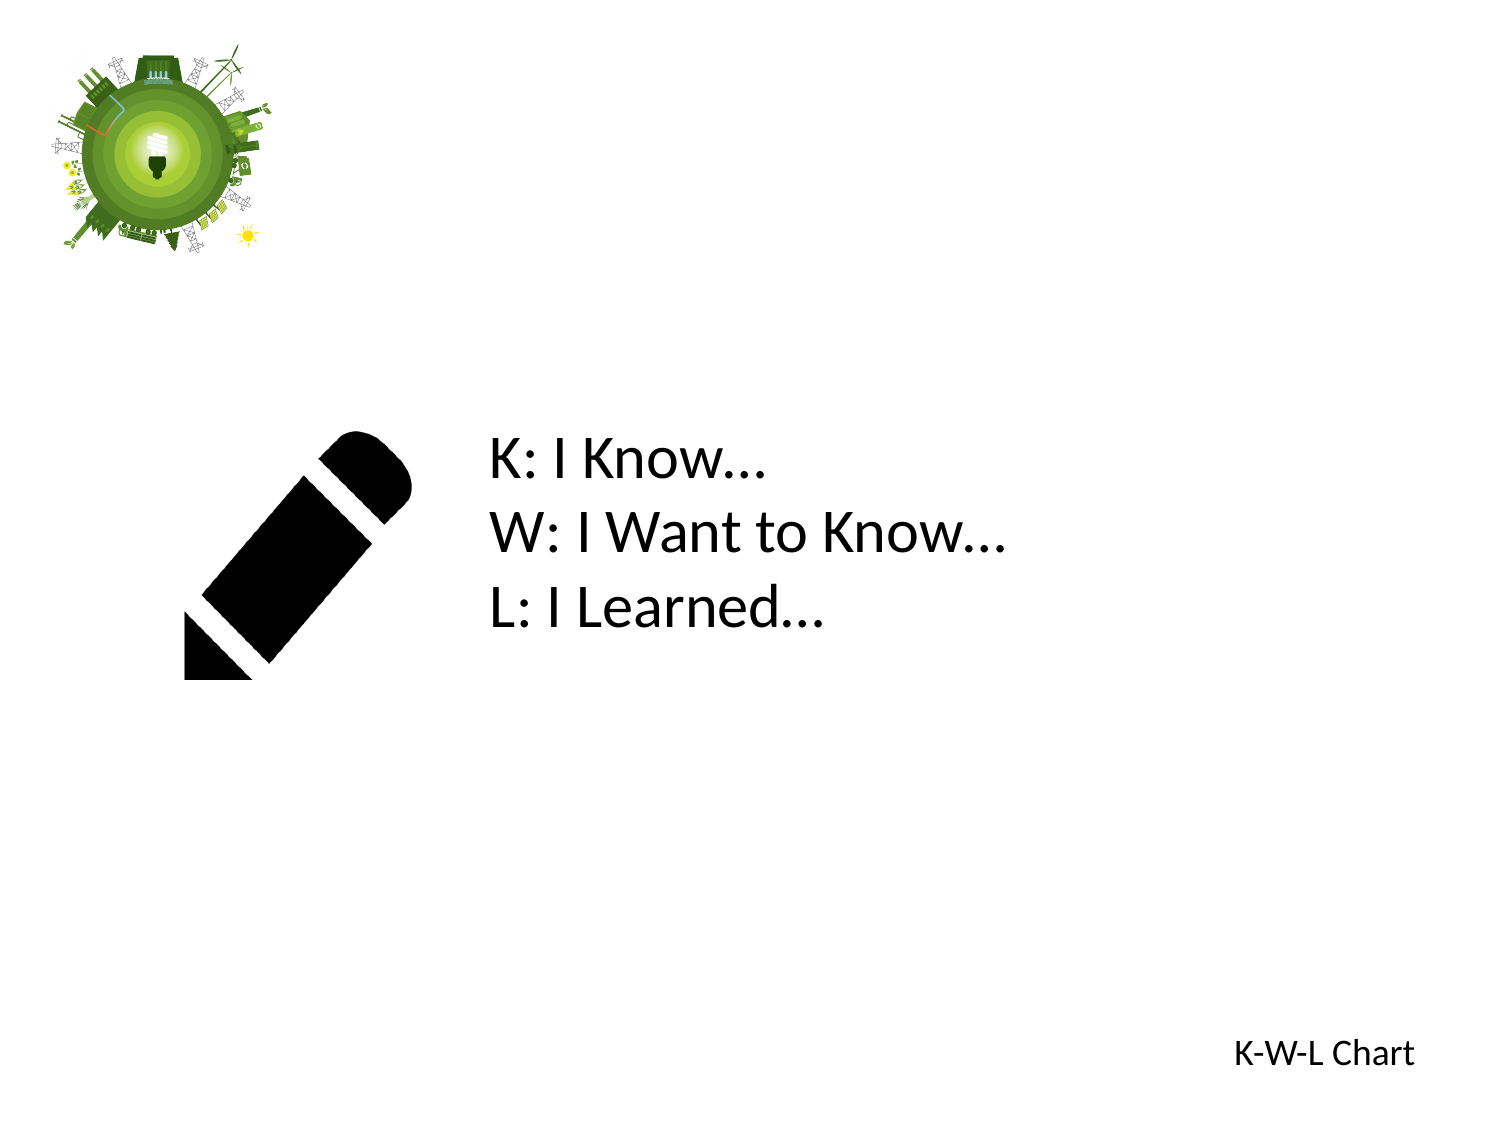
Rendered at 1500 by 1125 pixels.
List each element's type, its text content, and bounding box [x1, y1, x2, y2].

text_box K-W-L Chart [750, 1020, 1431, 1081]
picture [167, 407, 440, 680]
title K: I Know… W: I Want to Know… L: I Learned… [474, 407, 1388, 649]
picture [42, 44, 272, 263]
